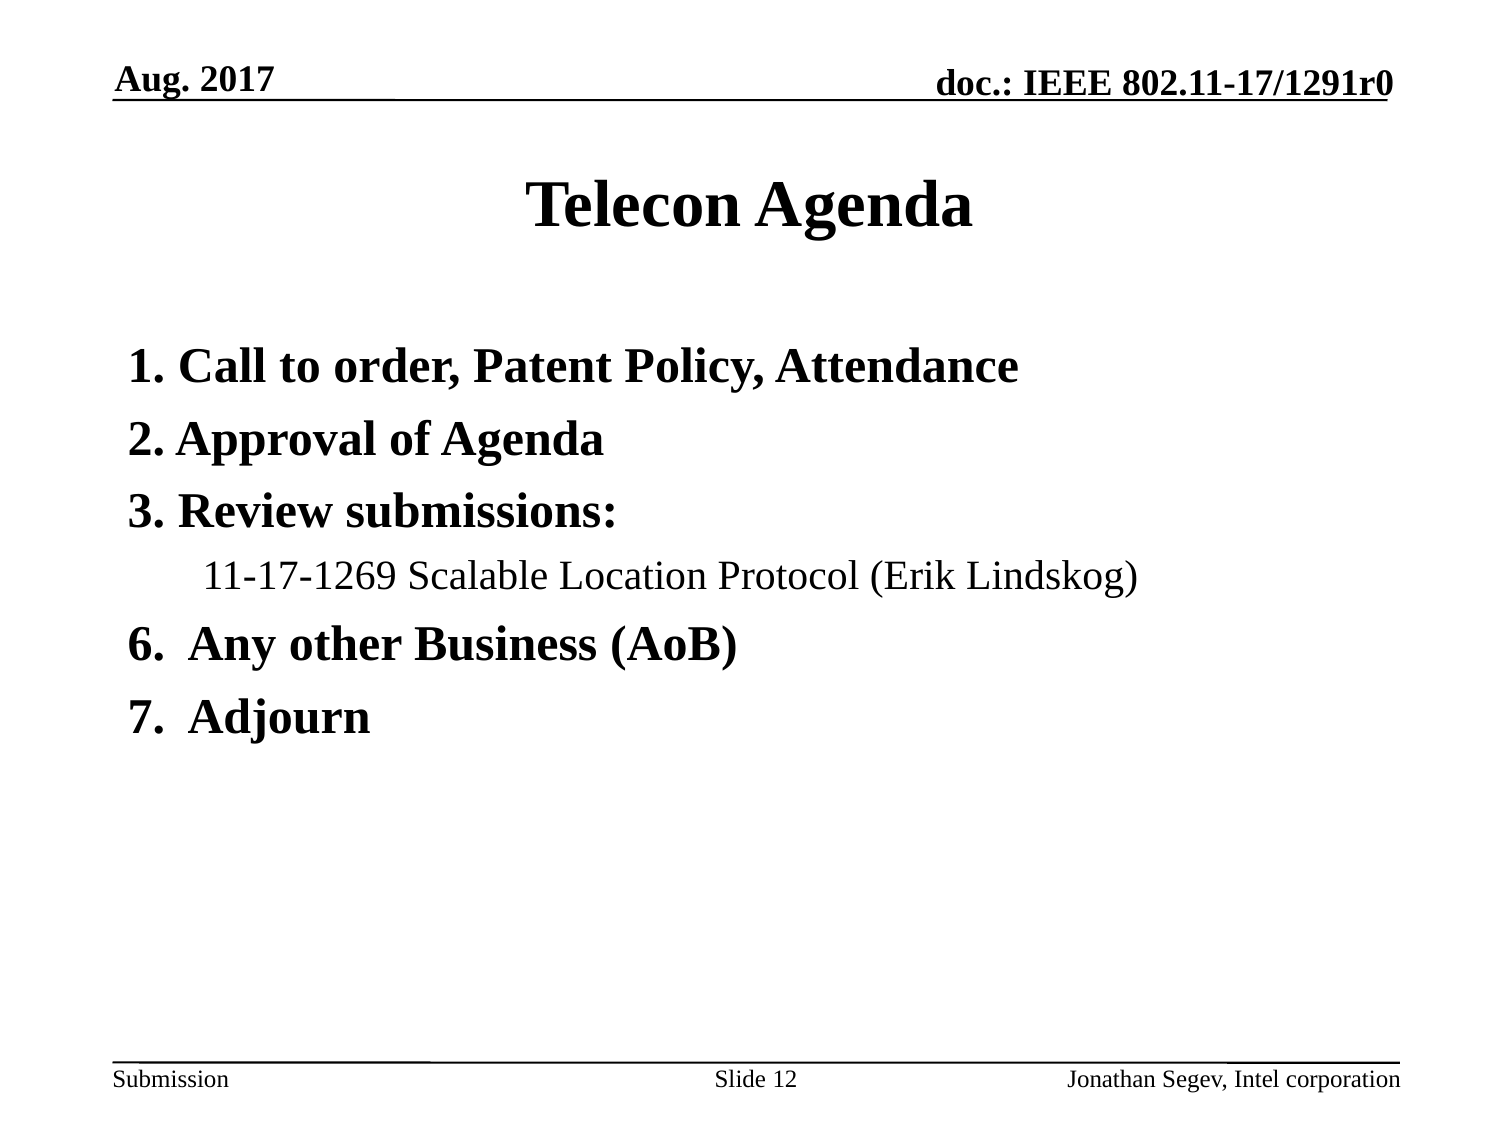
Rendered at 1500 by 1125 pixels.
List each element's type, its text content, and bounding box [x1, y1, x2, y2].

list 1. Call to order, Patent Policy, Attendance 2. Approval of Agenda 3. Review submissions: 11-17-1269 Scalable Location Protocol (Erik Lindskog) 6. Any other Business (AoB) 7. Adjourn [112, 324, 1388, 1000]
slide_number Slide 12 [712, 1061, 800, 1123]
footer Jonathan Segev, Intel corporation [878, 1061, 1402, 1093]
title Telecon Agenda [112, 112, 1388, 288]
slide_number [114, 54, 423, 100]
